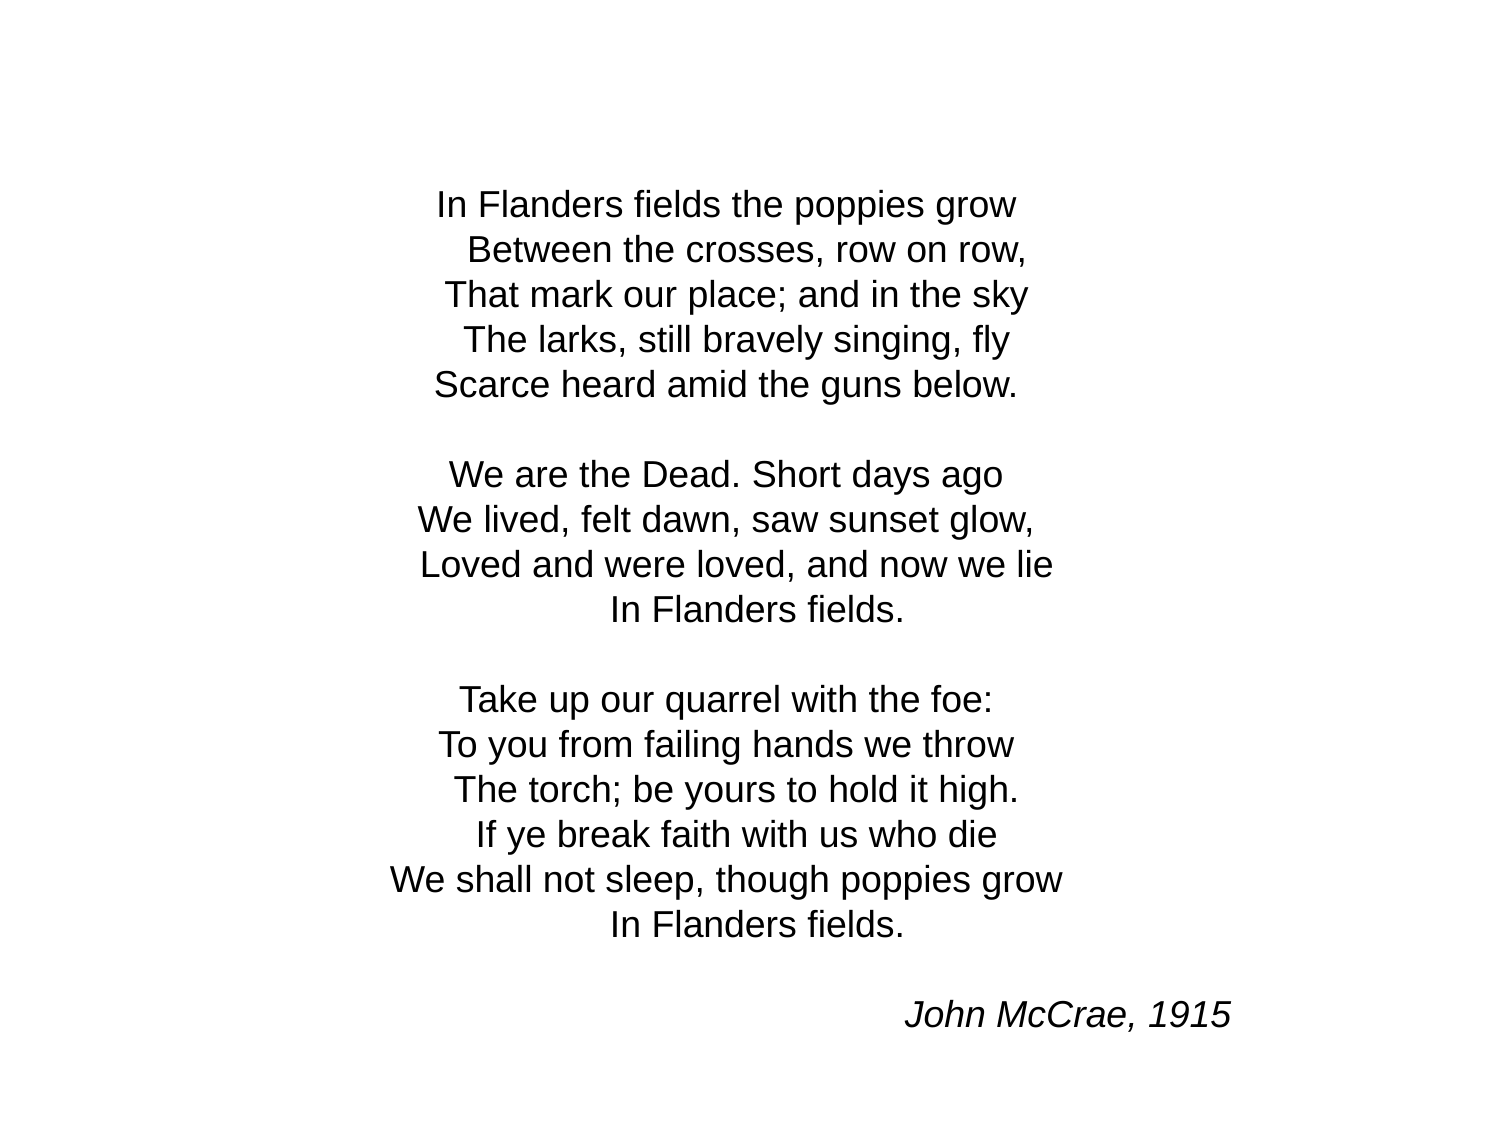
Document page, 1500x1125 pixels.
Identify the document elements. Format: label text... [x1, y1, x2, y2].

text_box In Flanders fields the poppies grow Between the crosses, row on row, That mark our place; and in the sky The larks, still bravely singing, fly Scarce heard amid the guns below. We are the Dead. Short days ago We lived, felt dawn, saw sunset glow, Loved and were loved, and now we lie In Flanders fields. Take up our quarrel with the foe: To you from failing hands we throw The torch; be yours to hold it high. If ye break faith with us who die We shall not sleep, though poppies grow In Flanders fields. John McCrae, 1915 [206, 172, 1247, 1088]
